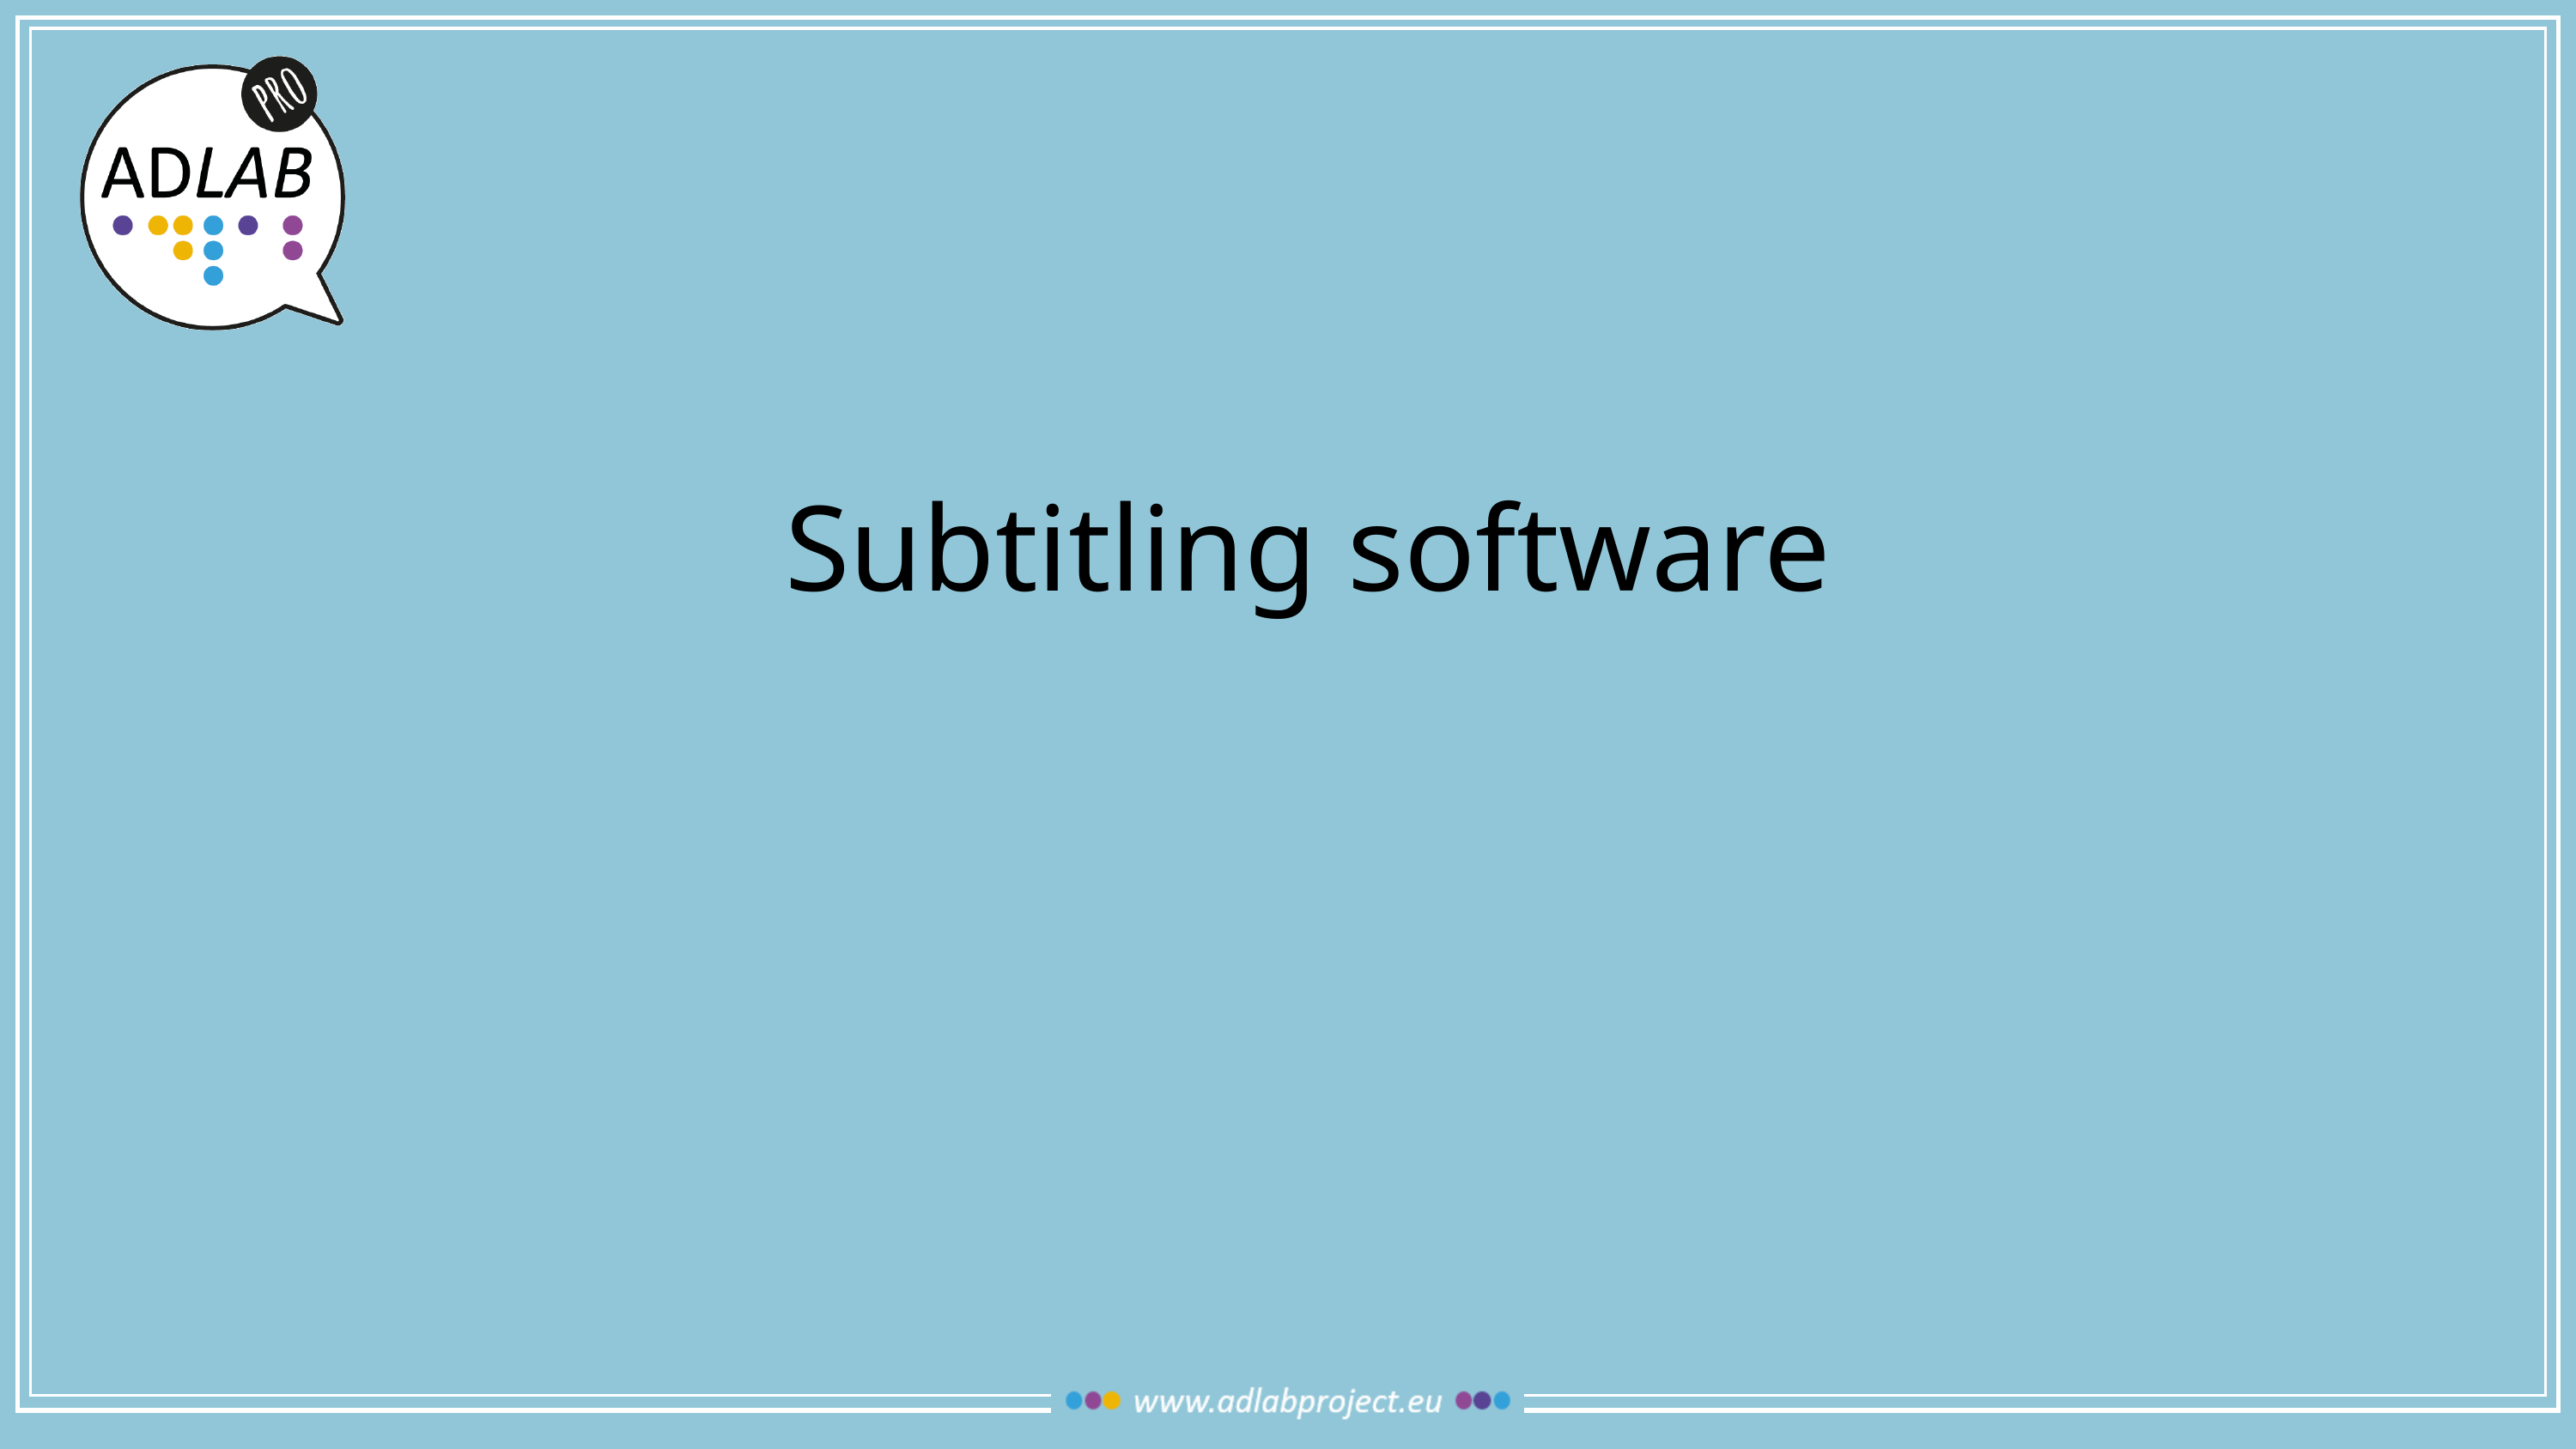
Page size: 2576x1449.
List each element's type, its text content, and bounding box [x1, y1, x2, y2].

list Subtitling software [150, 396, 2467, 565]
picture [72, 49, 353, 330]
picture [1051, 1378, 1524, 1429]
